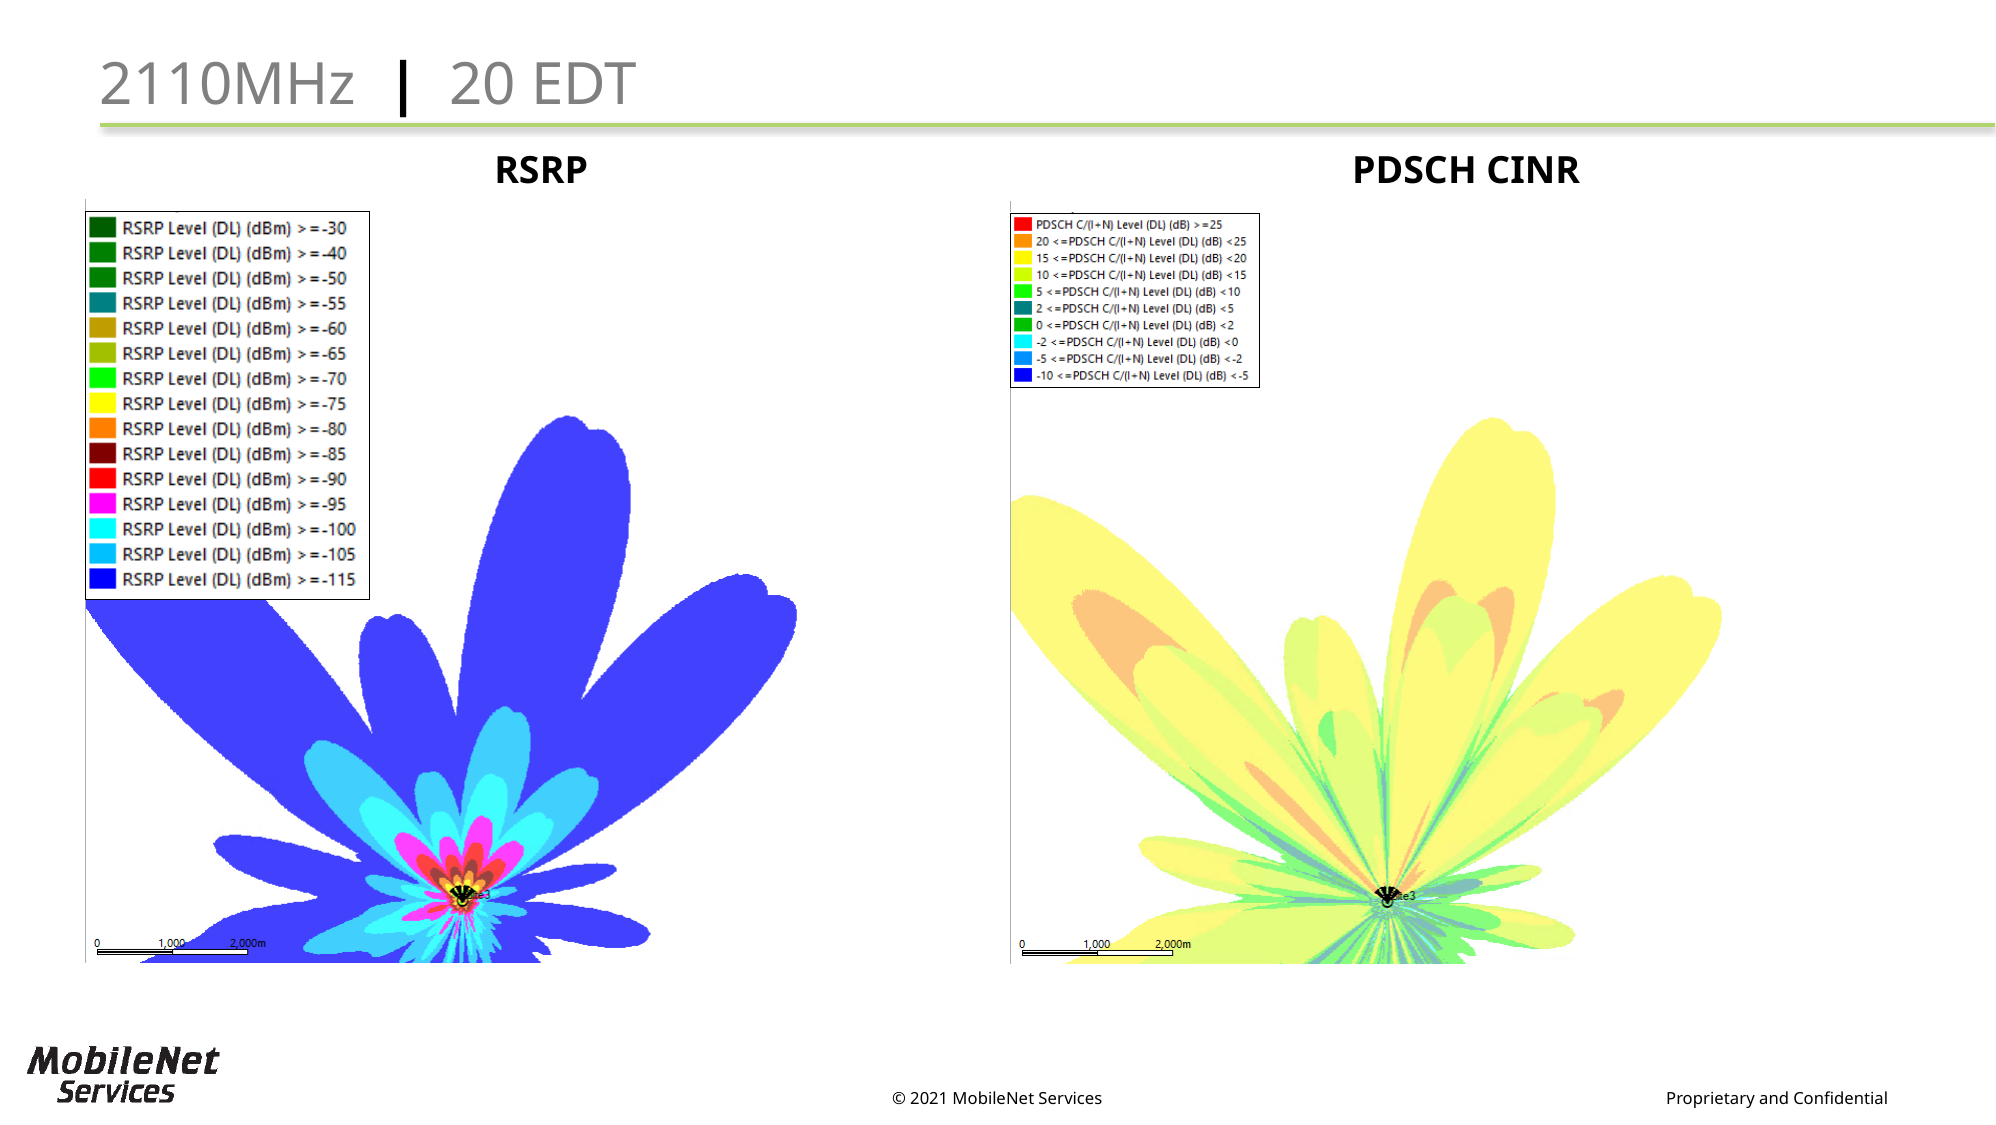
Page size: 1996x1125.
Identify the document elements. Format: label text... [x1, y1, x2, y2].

picture [84, 211, 370, 600]
text_box PDSCH CINR [1337, 138, 1596, 199]
picture [1009, 212, 1260, 389]
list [1009, 200, 1923, 964]
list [84, 199, 998, 963]
text_box RSRP [479, 138, 603, 198]
title 2110MHz | 20 EDT [85, 0, 1881, 175]
picture [19, 1037, 226, 1113]
